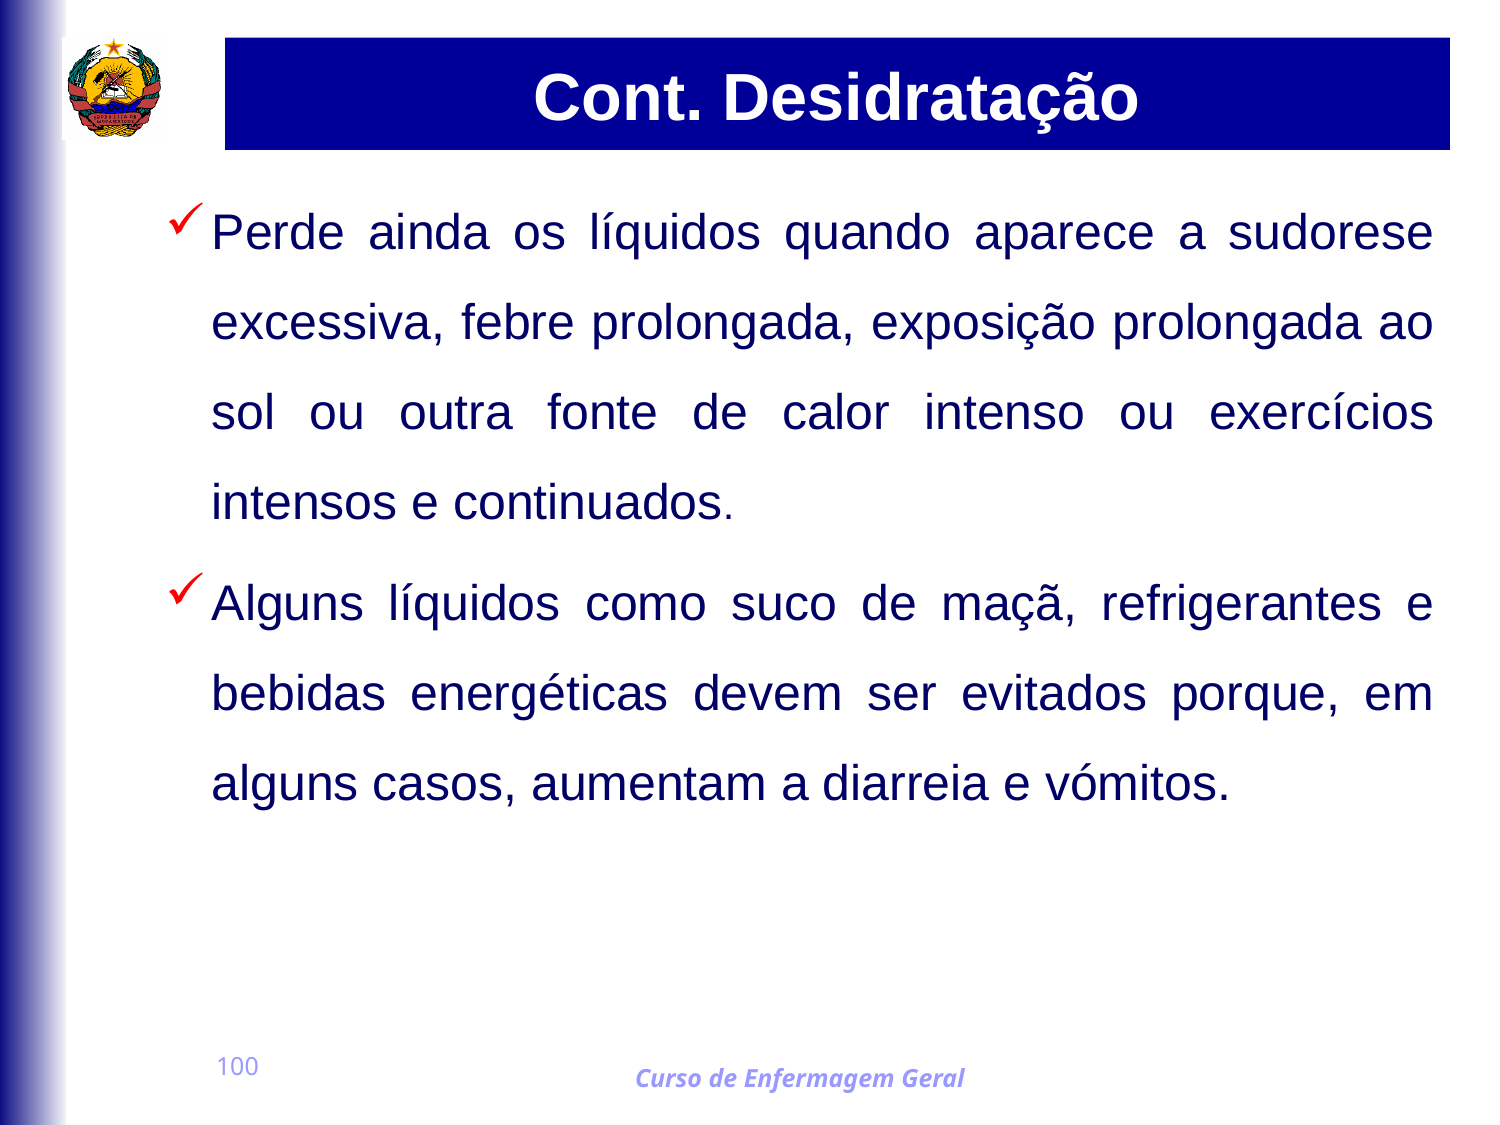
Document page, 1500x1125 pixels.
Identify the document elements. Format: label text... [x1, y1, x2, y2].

list Perde ainda os líquidos quando aparece a sudorese excessiva, febre prolongada, exposição prolongada ao sol ou outra fonte de calor intenso ou exercícios intensos e continuados. Alguns líquidos como suco de maçã, refrigerantes e bebidas energéticas devem ser evitados porque, em alguns casos, aumentam a diarreia e vómitos. [74, 162, 1451, 988]
slide_number 100 [62, 1037, 413, 1098]
title Cont. Desidratação [224, 37, 1451, 151]
footer Curso de Enfermagem Geral [499, 1049, 1101, 1101]
